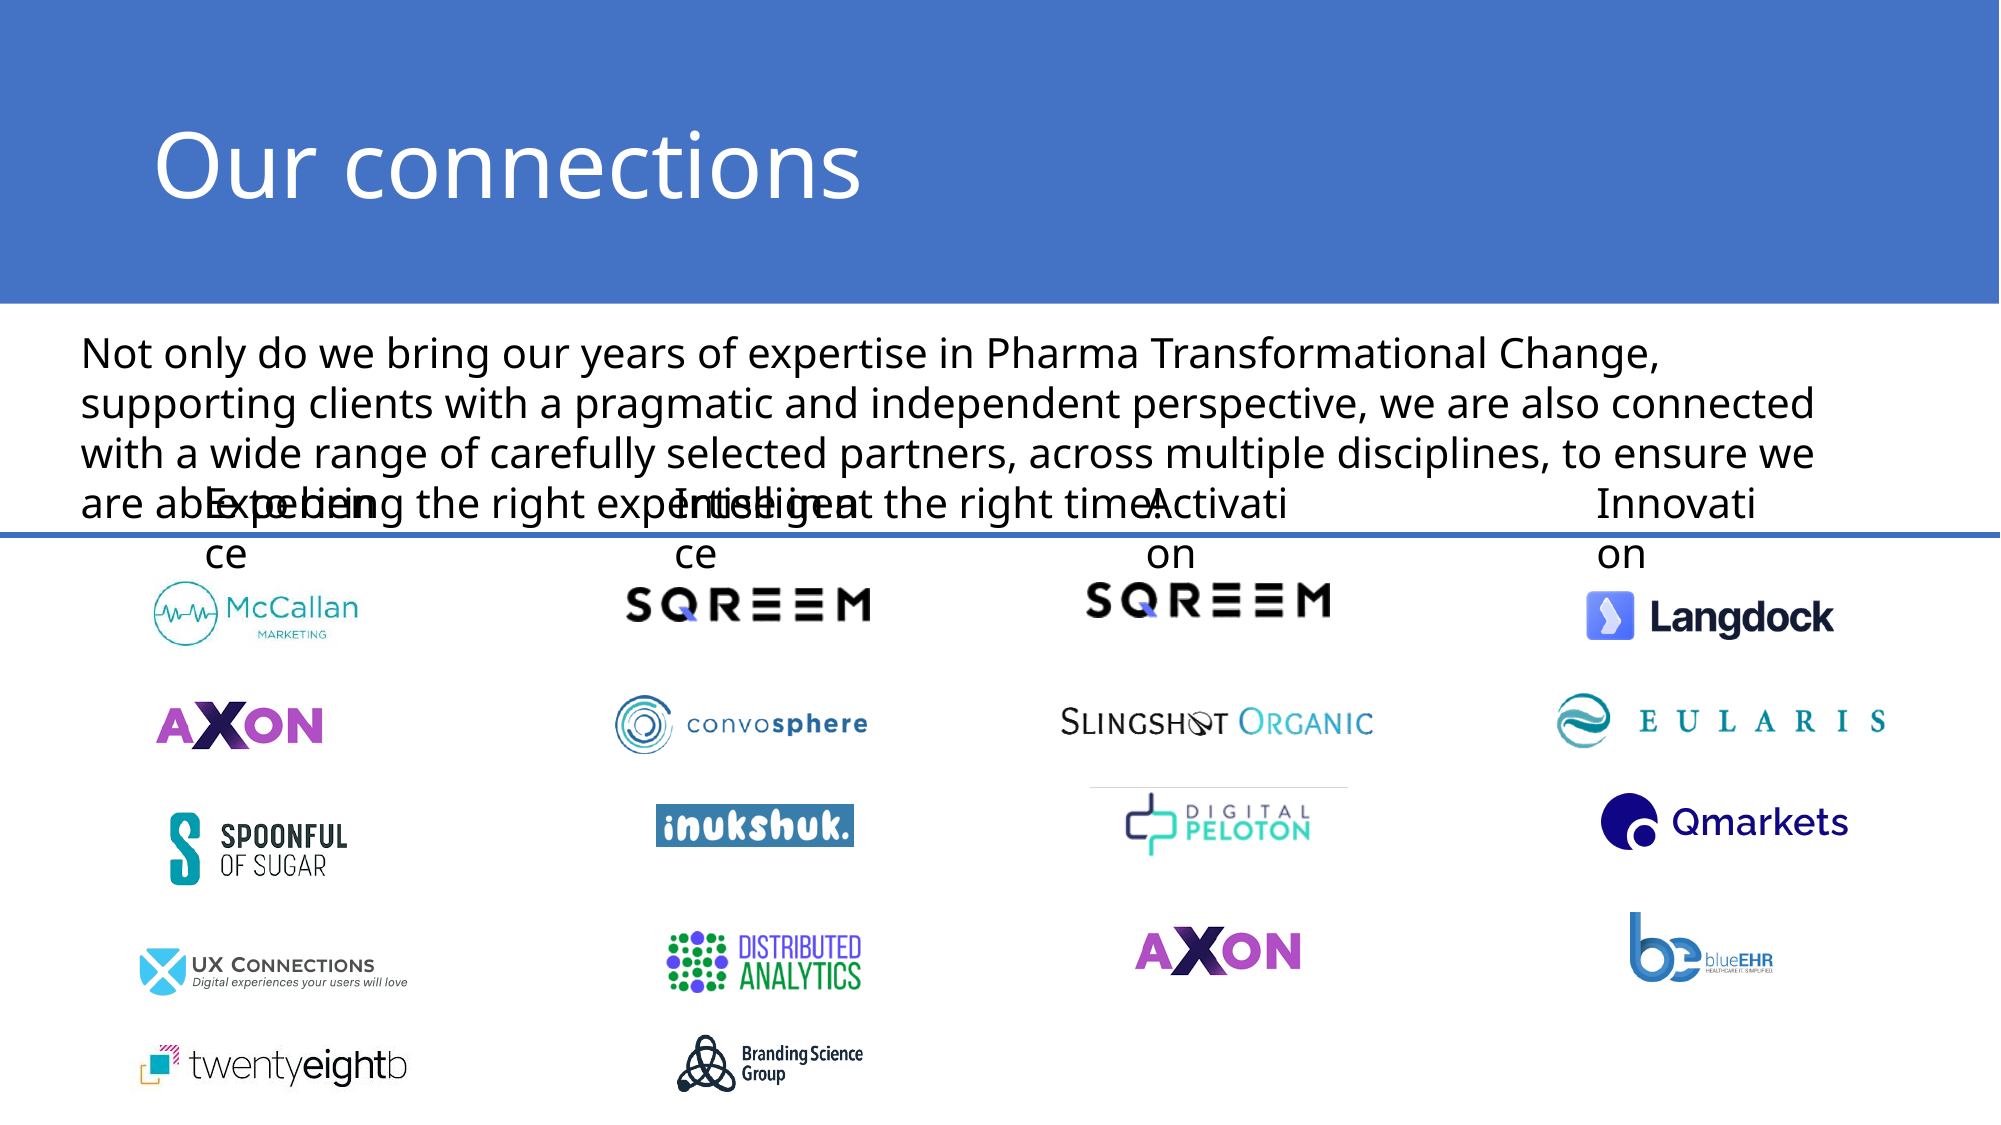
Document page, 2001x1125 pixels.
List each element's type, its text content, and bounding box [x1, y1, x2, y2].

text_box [149, 569, 370, 656]
text_box [0, 0, 1999, 304]
picture [1060, 706, 1374, 737]
picture [1090, 786, 1349, 860]
text_box Activation [1130, 546, 1326, 580]
picture [157, 806, 356, 888]
text_box Not only do we bring our years of expertise in Pharma Transformational Change, supporting clients with a pragmatic and independent perspective, we are also connected with a wide range of carefully selected partners, across multiple disciplines, to ensure we are able to bring the right expertise in at the right time! [65, 319, 1889, 534]
picture [1086, 582, 1330, 618]
title Our connections [137, 59, 1863, 278]
picture [656, 804, 855, 847]
text_box Intelligence [659, 546, 881, 585]
picture [626, 586, 870, 623]
picture [1601, 793, 1849, 850]
picture [615, 695, 868, 755]
text_box Innovation [1581, 546, 1787, 585]
picture [677, 1032, 863, 1095]
picture [146, 700, 328, 762]
picture [1556, 692, 1885, 749]
picture [1124, 926, 1307, 987]
picture [1630, 912, 1773, 982]
picture [1586, 591, 1834, 640]
picture [656, 931, 871, 993]
text_box Experience [189, 546, 409, 585]
picture [120, 1036, 420, 1094]
picture [137, 948, 410, 996]
